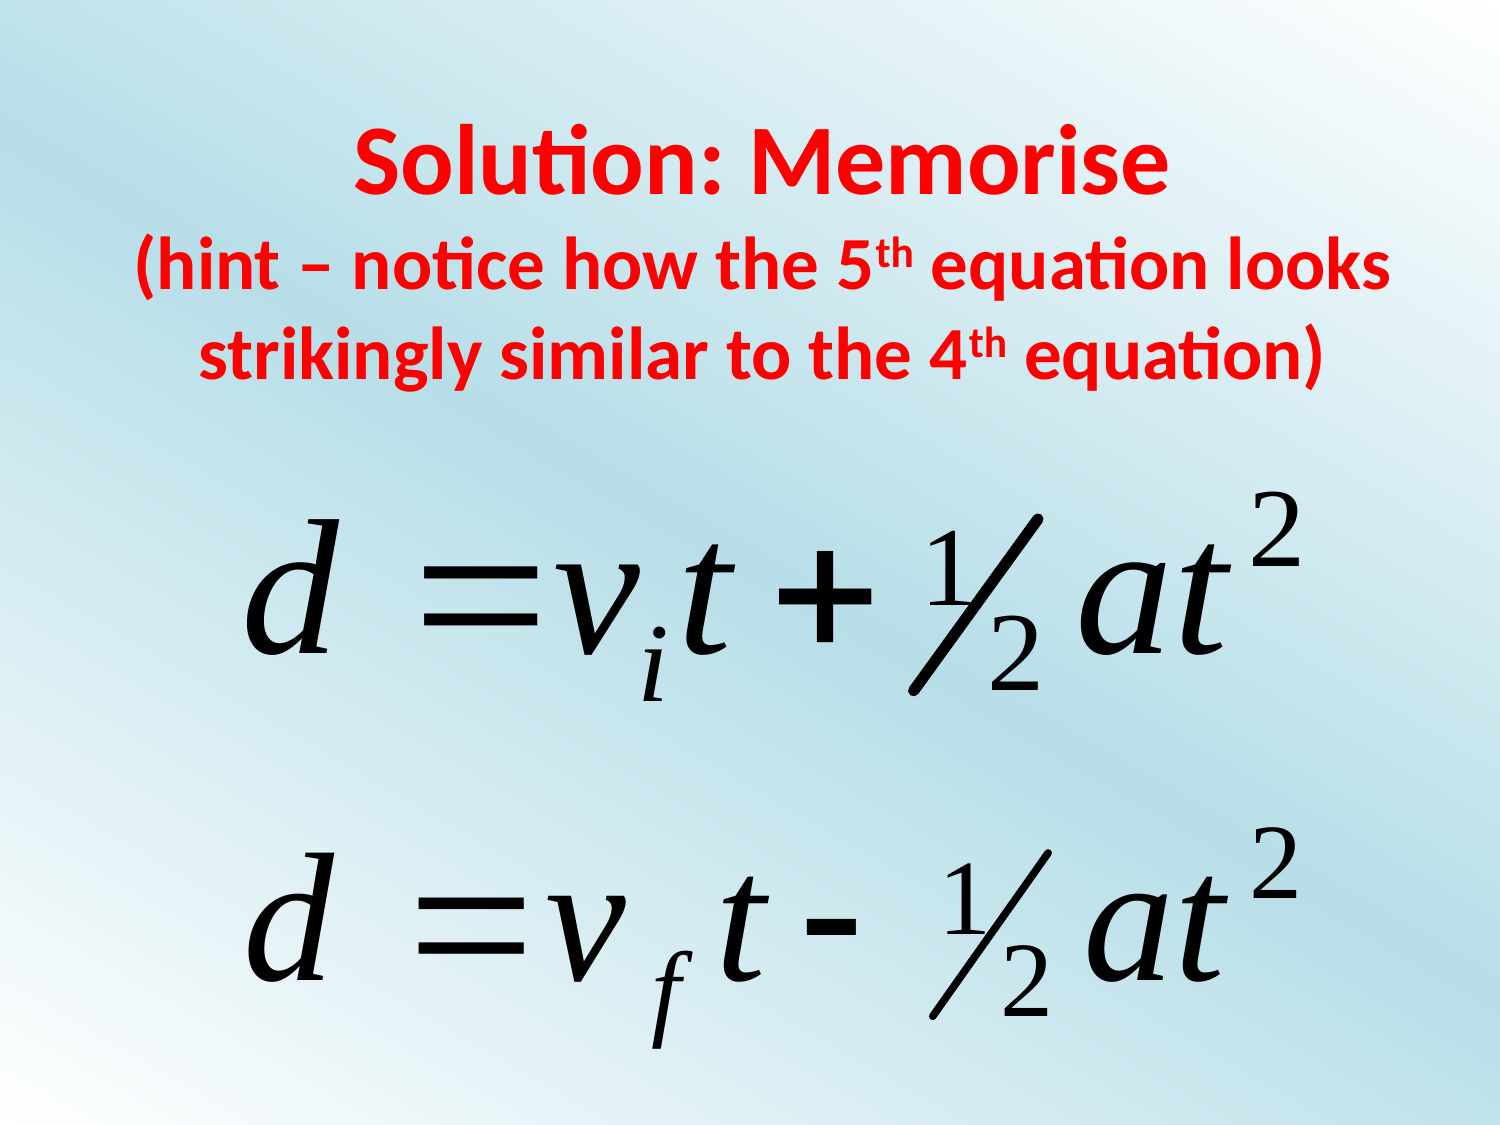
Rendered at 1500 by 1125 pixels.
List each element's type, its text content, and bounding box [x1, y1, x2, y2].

text_box Solution: Memorise (hint – notice how the 5th equation looks strikingly similar to the 4th equation) [99, 87, 1425, 403]
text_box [216, 781, 1338, 1088]
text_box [211, 443, 1338, 751]
